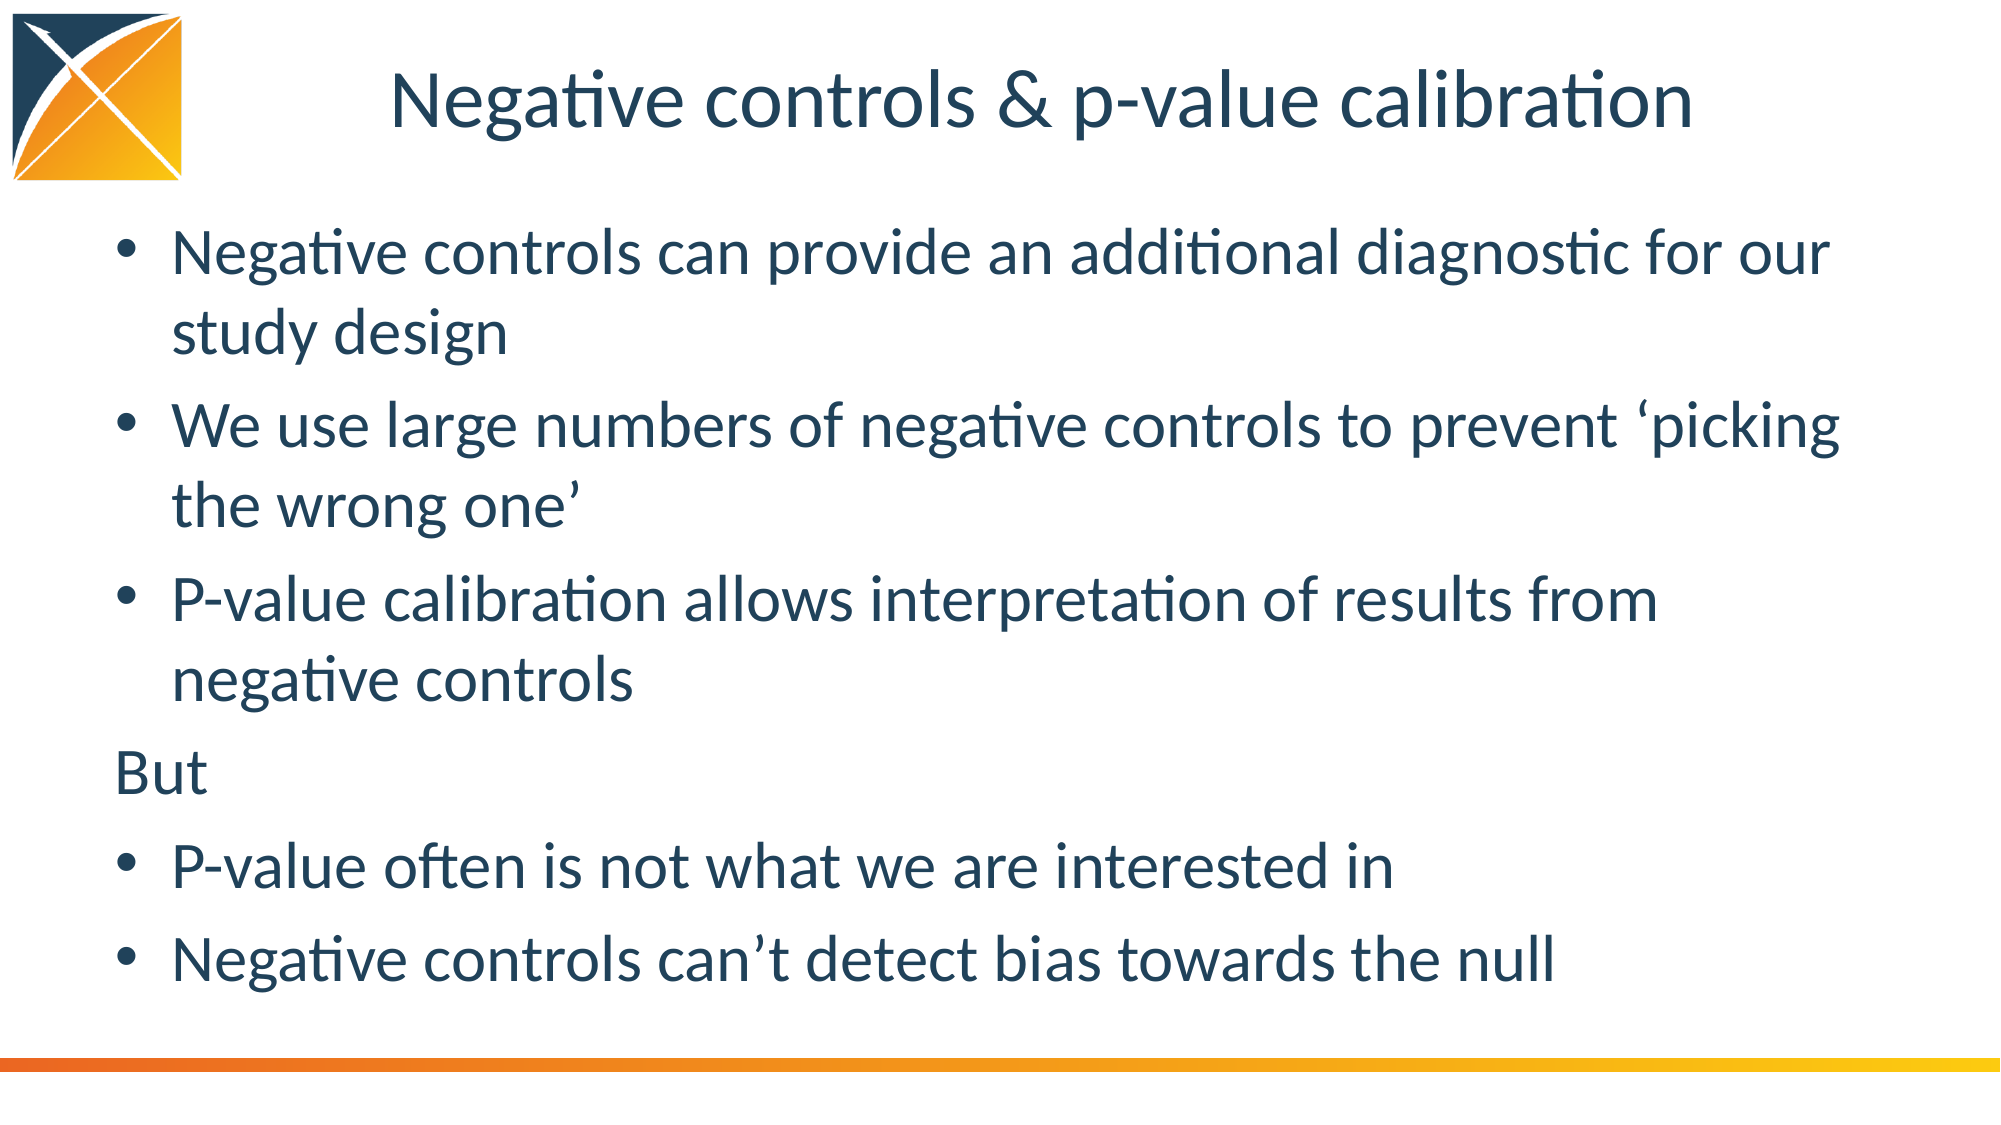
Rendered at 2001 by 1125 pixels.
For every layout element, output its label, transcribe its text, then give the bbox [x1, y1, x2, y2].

title Negative controls & p-value calibration [205, 24, 1900, 163]
picture [0, 0, 206, 200]
list Negative controls can provide an additional diagnostic for our study design We use large numbers of negative controls to prevent ‘picking the wrong one’ P-value calibration allows interpretation of results from negative controls But P-value often is not what we are interested in Negative controls can’t detect bias towards the null [99, 200, 1900, 1050]
